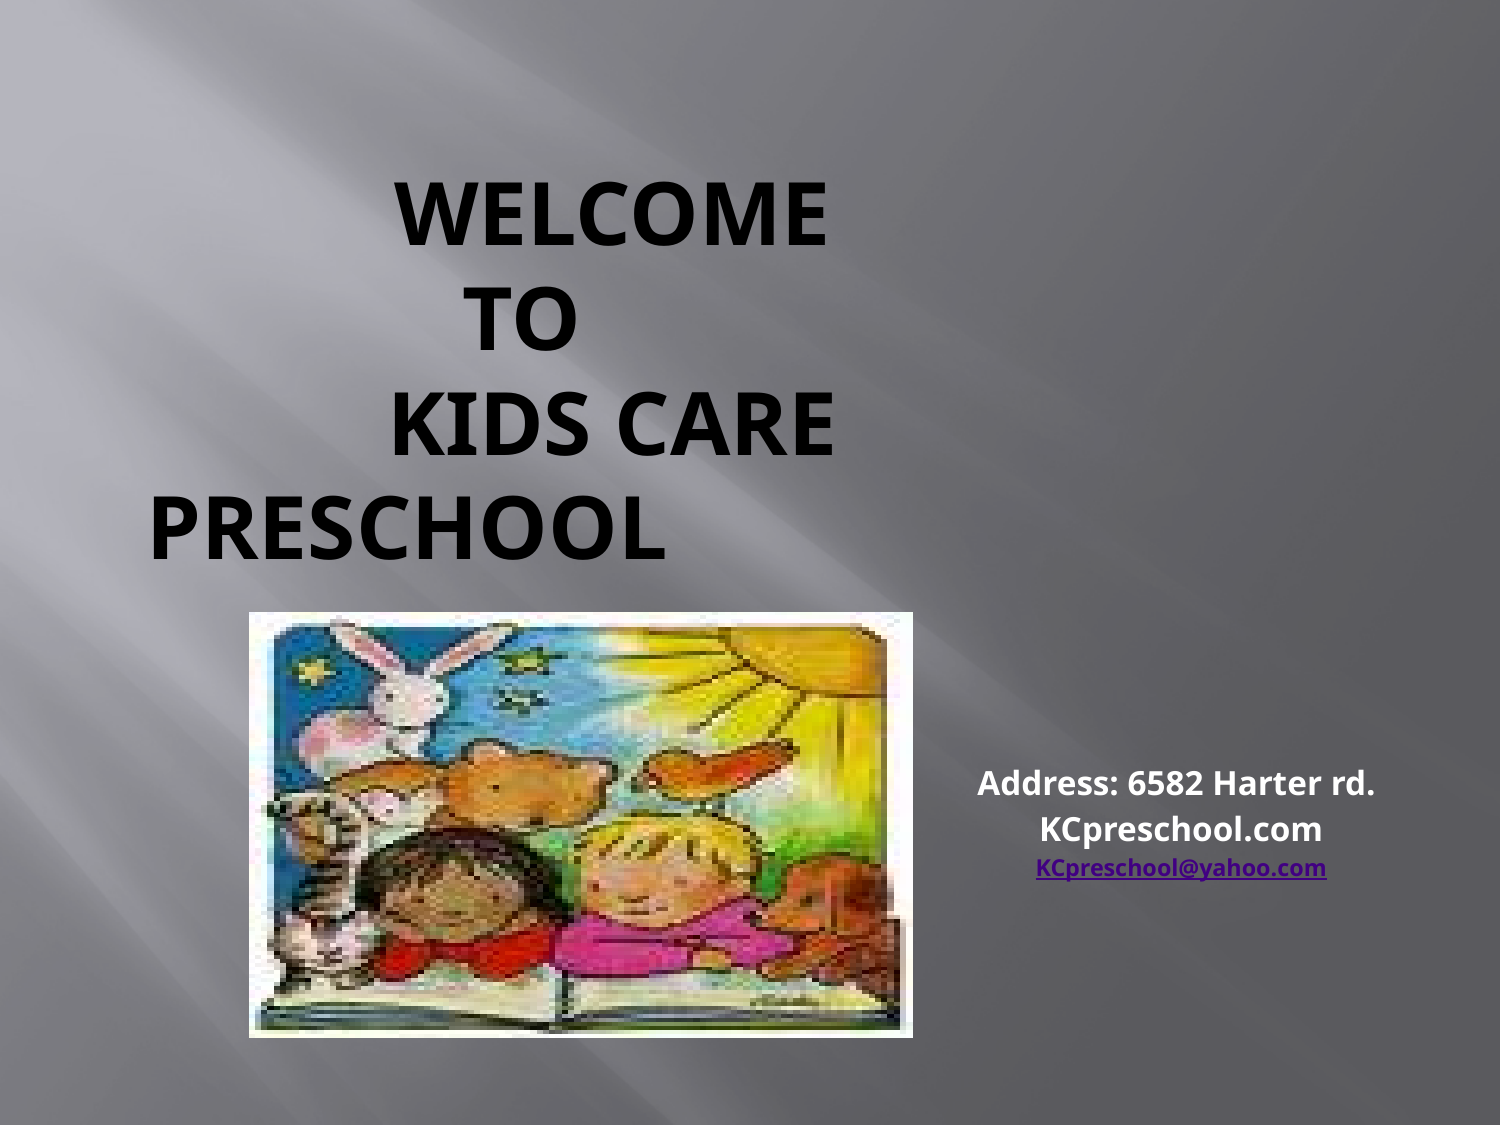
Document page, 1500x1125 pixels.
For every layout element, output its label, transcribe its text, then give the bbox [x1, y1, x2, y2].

title Welcome To Kids Care Preschool [137, 149, 1088, 938]
picture [249, 612, 913, 1038]
subtitle Address: 6582 Harter rd. KCpreschool.com KCpreschool@yahoo.com [962, 687, 1400, 925]
